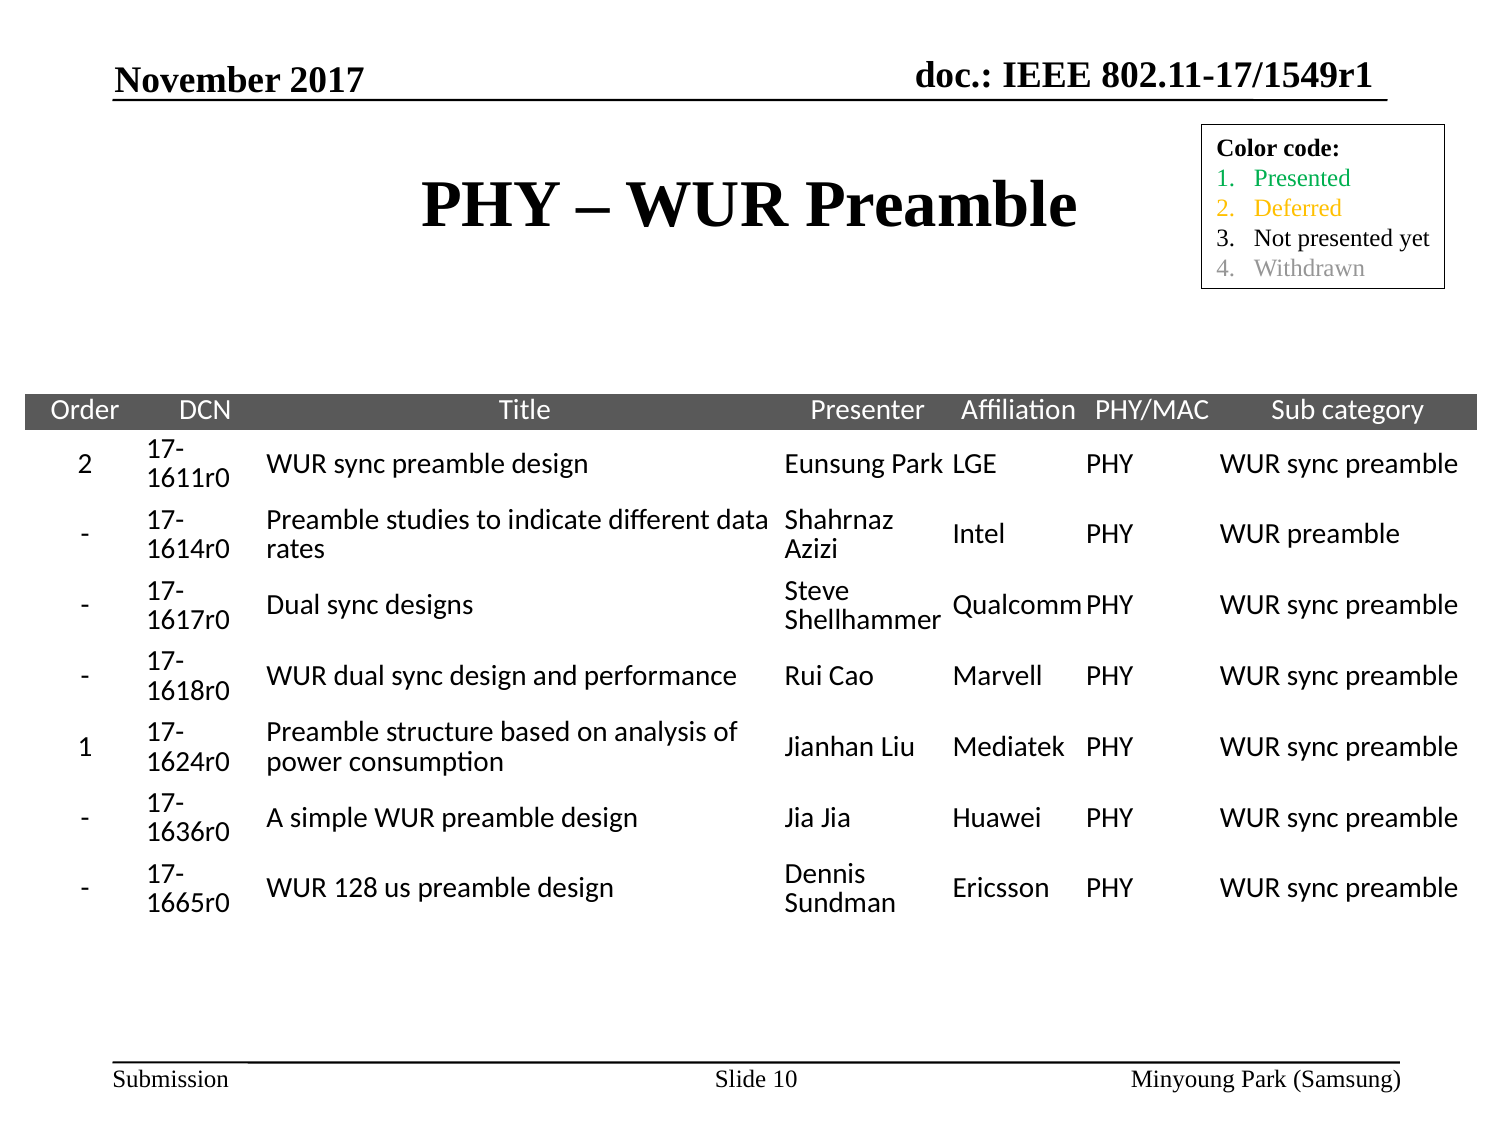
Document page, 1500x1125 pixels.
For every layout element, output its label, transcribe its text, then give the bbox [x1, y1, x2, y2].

table_cell WUR 128 us preamble design [266, 855, 784, 926]
table_cell Mediatek [952, 713, 1085, 784]
table_cell WUR preamble [1219, 501, 1477, 571]
table_cell 17-1624r0 [145, 713, 266, 784]
table_cell Rui Cao [784, 642, 952, 713]
table_cell Ericsson [952, 855, 1085, 926]
table_cell Shahrnaz Azizi [784, 501, 952, 571]
table_cell WUR sync preamble [1219, 855, 1477, 926]
table_cell Dual sync designs [266, 571, 784, 642]
table_cell 17-1617r0 [145, 571, 266, 642]
slide_number Slide 10 [712, 1061, 800, 1093]
table_cell - [25, 571, 145, 642]
table_cell 2 [25, 430, 145, 501]
table_cell PHY [1085, 784, 1219, 855]
table_cell Jia Jia [784, 784, 952, 855]
table_cell Intel [952, 501, 1085, 571]
table_cell PHY [1085, 571, 1219, 642]
table_cell WUR sync preamble [1219, 784, 1477, 855]
table_cell Eunsung Park [784, 430, 952, 501]
table_cell Huawei [952, 784, 1085, 855]
table_cell WUR dual sync design and performance [266, 642, 784, 713]
table_cell Steve Shellhammer [784, 571, 952, 642]
table_cell 17-1614r0 [145, 501, 266, 571]
table_header Affiliation [952, 394, 1085, 430]
table_header Presenter [784, 394, 952, 430]
table_cell PHY [1085, 855, 1219, 926]
table_cell PHY [1085, 642, 1219, 713]
table_cell Jianhan Liu [784, 713, 952, 784]
table_cell 17-1636r0 [145, 784, 266, 855]
table_cell WUR sync preamble [1219, 430, 1477, 501]
text_box Color code: Presented Deferred Not presented yet Withdrawn [1201, 124, 1445, 289]
table_cell PHY [1085, 713, 1219, 784]
table_cell 1 [25, 713, 145, 784]
table_cell 17-1618r0 [145, 642, 266, 713]
table_cell Preamble structure based on analysis of power consumption [266, 713, 784, 784]
title PHY – WUR Preamble [112, 112, 1388, 288]
table_cell WUR sync preamble [1219, 571, 1477, 642]
table_cell A simple WUR preamble design [266, 784, 784, 855]
table_cell - [25, 855, 145, 926]
table_cell - [25, 501, 145, 571]
table_cell Qualcomm [952, 571, 1085, 642]
table_cell Dennis Sundman [784, 855, 952, 926]
table_cell - [25, 642, 145, 713]
table_cell WUR sync preamble design [266, 430, 784, 501]
table_cell PHY [1085, 501, 1219, 571]
table_cell 17-1611r0 [145, 430, 266, 501]
table_header DCN [145, 394, 266, 430]
table_cell Preamble studies to indicate different data rates [266, 501, 784, 571]
table_header PHY/MAC [1085, 394, 1219, 430]
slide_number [114, 54, 374, 101]
table_header Title [266, 394, 784, 430]
table_cell Marvell [952, 642, 1085, 713]
table_cell PHY [1085, 430, 1219, 501]
table_cell WUR sync preamble [1219, 713, 1477, 784]
table_cell LGE [952, 430, 1085, 501]
table_header Sub category [1219, 394, 1477, 430]
table_cell 17-1665r0 [145, 855, 266, 926]
table_header Order [25, 394, 145, 430]
footer Minyoung Park (Samsung) [949, 1061, 1402, 1093]
table_cell - [25, 784, 145, 855]
table_cell WUR sync preamble [1219, 642, 1477, 713]
